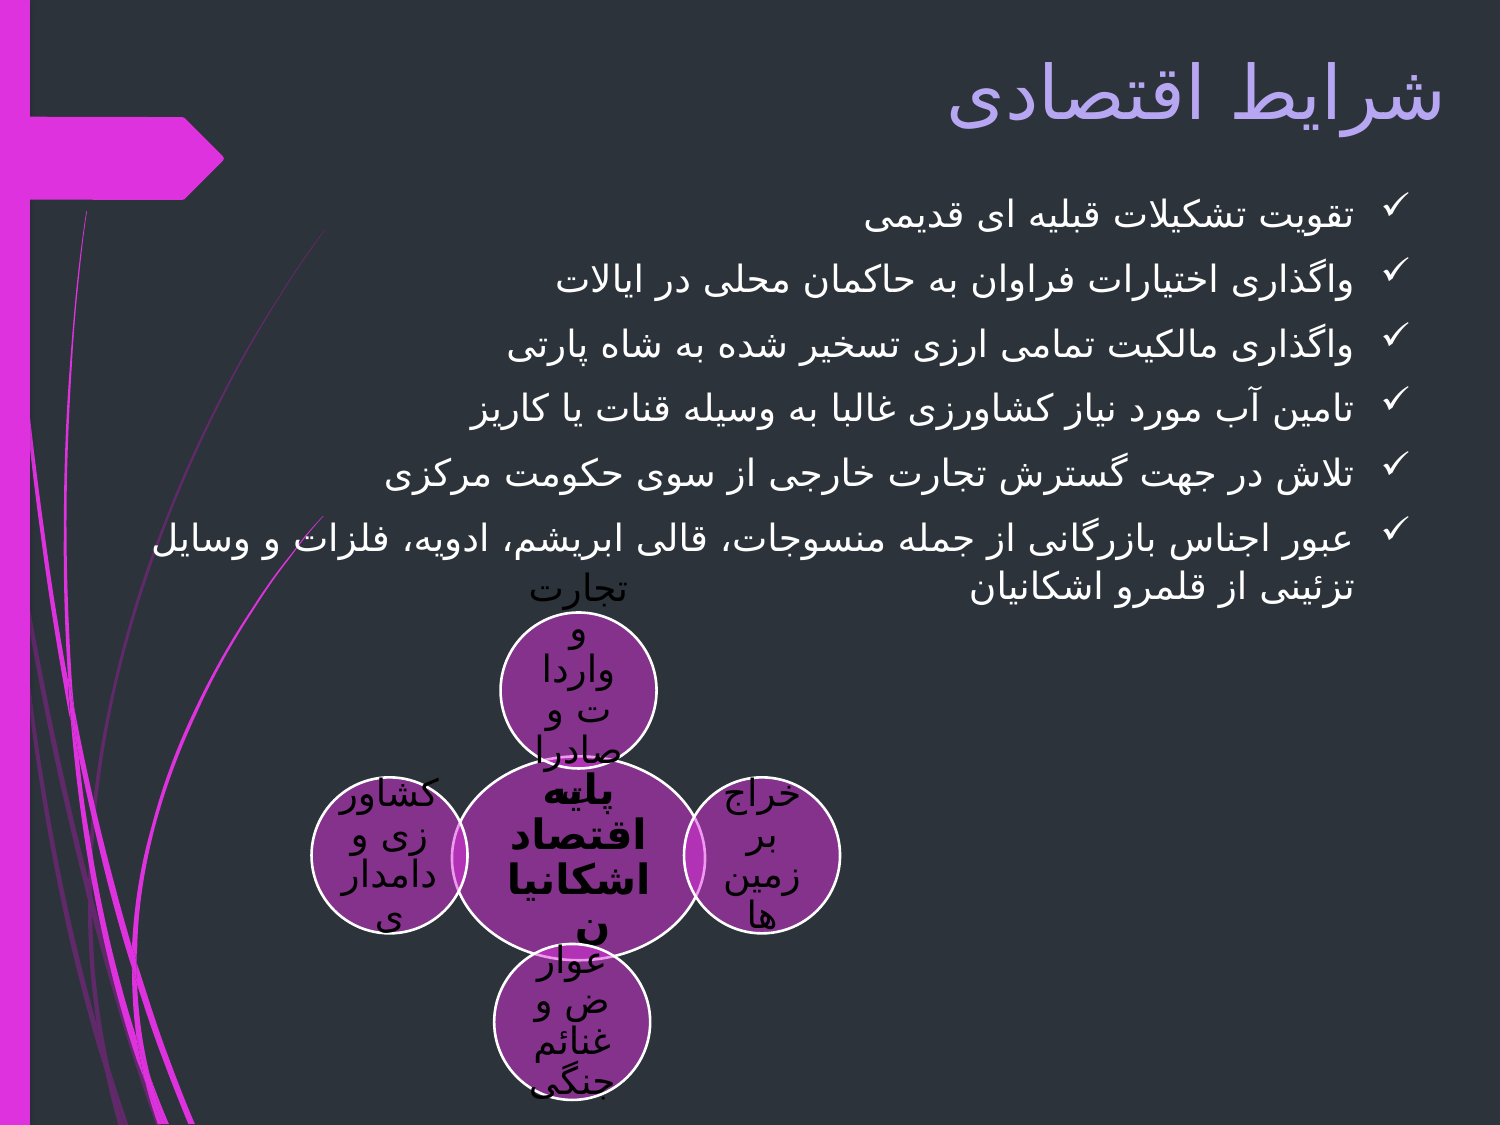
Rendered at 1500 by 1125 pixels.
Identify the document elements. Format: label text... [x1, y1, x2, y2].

text_box تقویت تشکیلات قبلیه ای قدیمی واگذاری اختیارات فراوان به حاکمان محلی در ایالات واگذاری مالکیت تمامی ارزی تسخیر شده به شاه پارتی تامین آب مورد نیاز کشاورزی غالبا به وسیله قنات یا کاریز تلاش در جهت گسترش تجارت خارجی از سوی حکومت مرکزی عبور اجناس بازرگانی از جمله منسوجات، قالی ابریشم، ادویه، فلزات و وسایل تزئینی از قلمرو اشکانیان [124, 179, 1427, 615]
title شرایط اقتصادی [380, 36, 1462, 247]
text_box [96, 576, 1060, 1125]
list [88, 712, 92, 1083]
